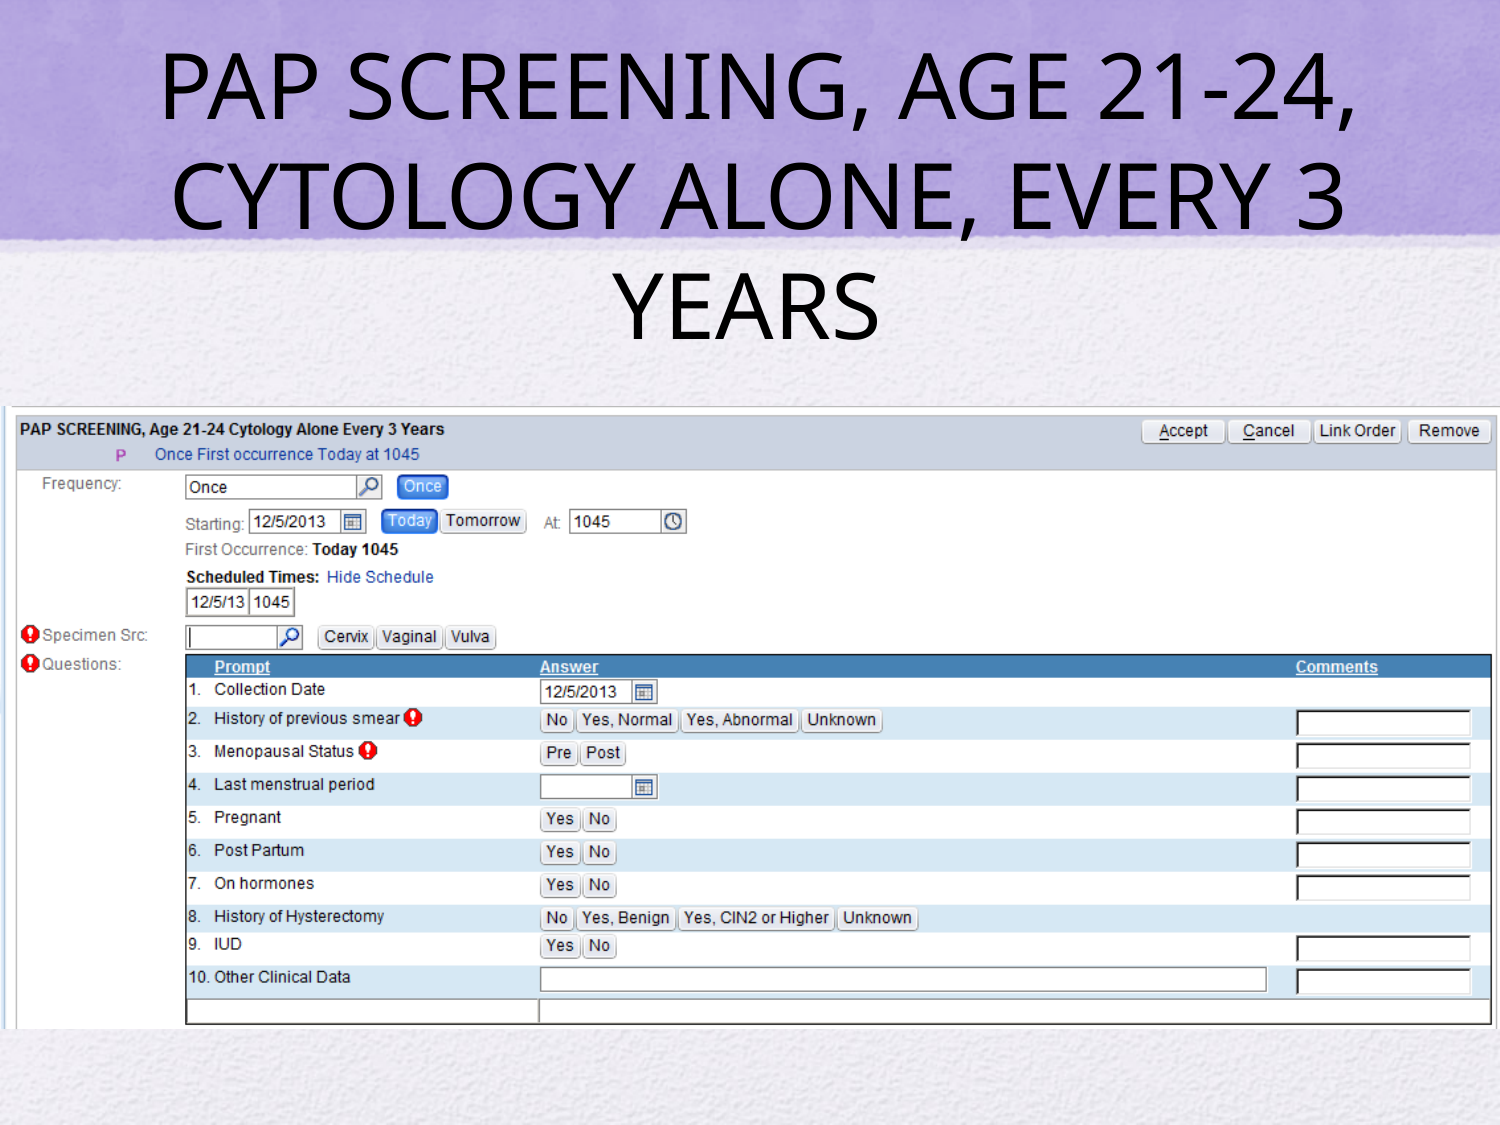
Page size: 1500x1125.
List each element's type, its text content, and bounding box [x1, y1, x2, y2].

text_box PAP SCREENING, AGE 21-24, CYTOLOGY ALONE, EVERY 3 YEARS [18, 20, 1500, 366]
picture [0, 225, 1500, 1125]
